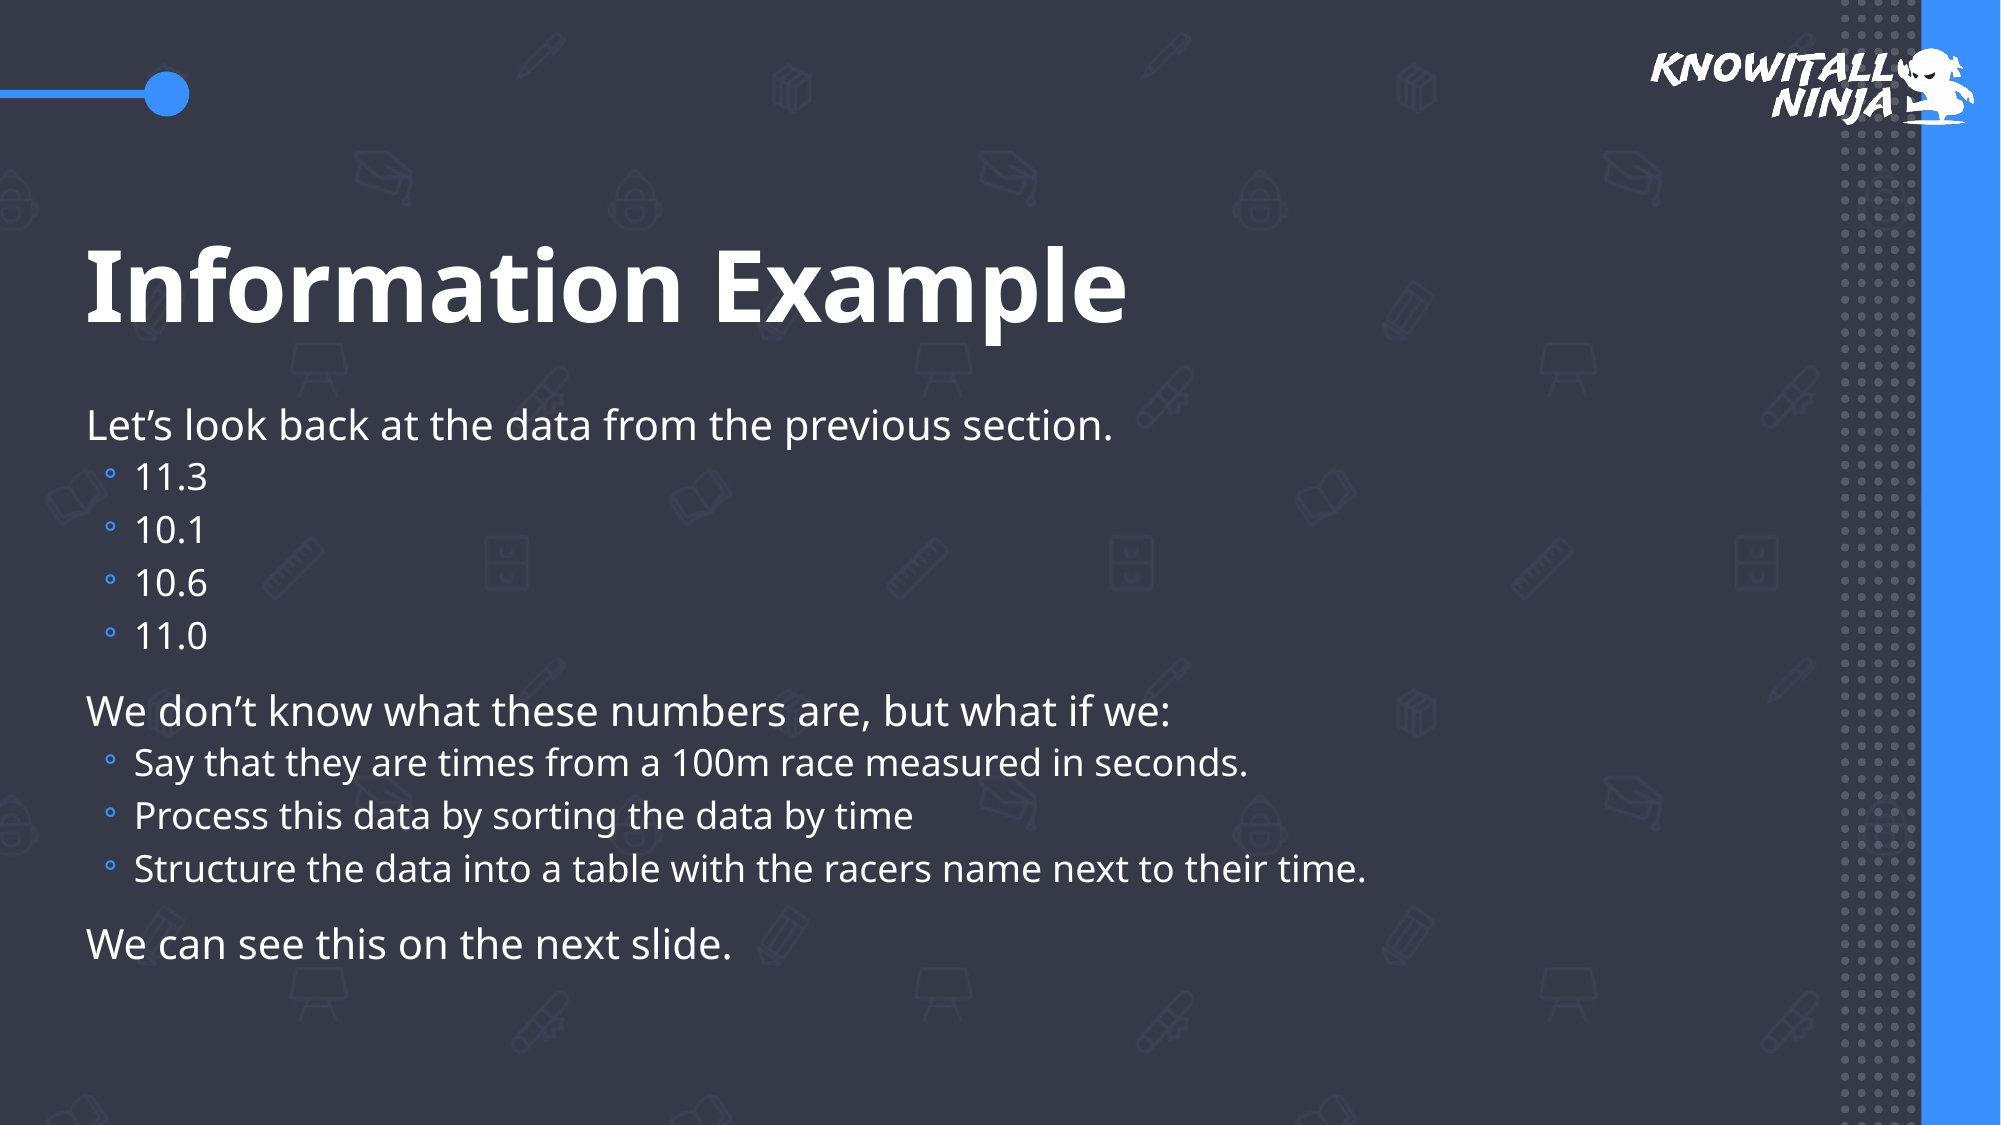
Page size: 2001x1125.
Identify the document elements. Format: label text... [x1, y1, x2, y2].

title Information Example [70, 125, 1825, 351]
picture [0, 0, 1974, 1125]
list Let’s look back at the data from the previous section. 11.3 10.1 10.6 11.0 We don’t know what these numbers are, but what if we: Say that they are times from a 100m race measured in seconds. Process this data by sorting the data by time Structure the data into a table with the racers name next to their time. We can see this on the next slide. [70, 397, 1825, 1090]
